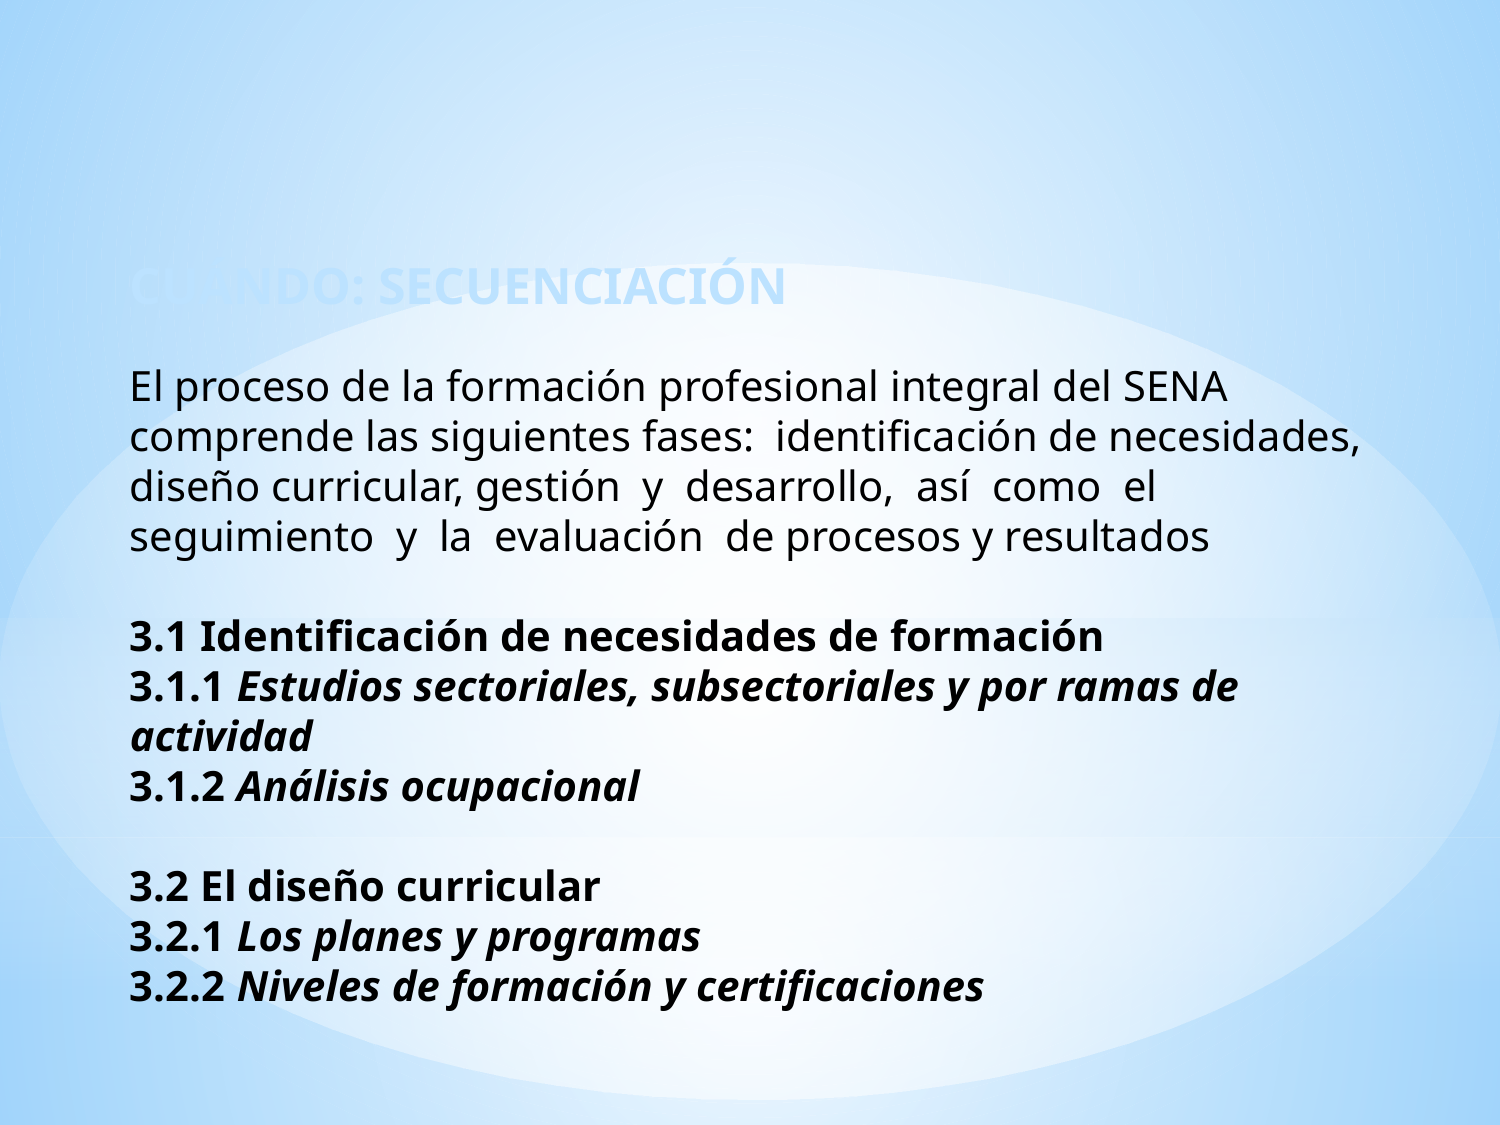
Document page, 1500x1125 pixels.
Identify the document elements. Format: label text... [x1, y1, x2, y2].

text_box CUÁNDO: SECUENCIACIÓN El proceso de la formación profesional integral del SENA comprende las siguientes fases: identificación de necesidades, diseño curricular, gestión y desarrollo, así como el seguimiento y la evaluación de procesos y resultados 3.1 Identificación de necesidades de formación 3.1.1 Estudios sectoriales, subsectoriales y por ramas de actividad 3.1.2 Análisis ocupacional 3.2 El diseño curricular 3.2.1 Los planes y programas 3.2.2 Niveles de formación y certificaciones [115, 247, 1435, 1063]
